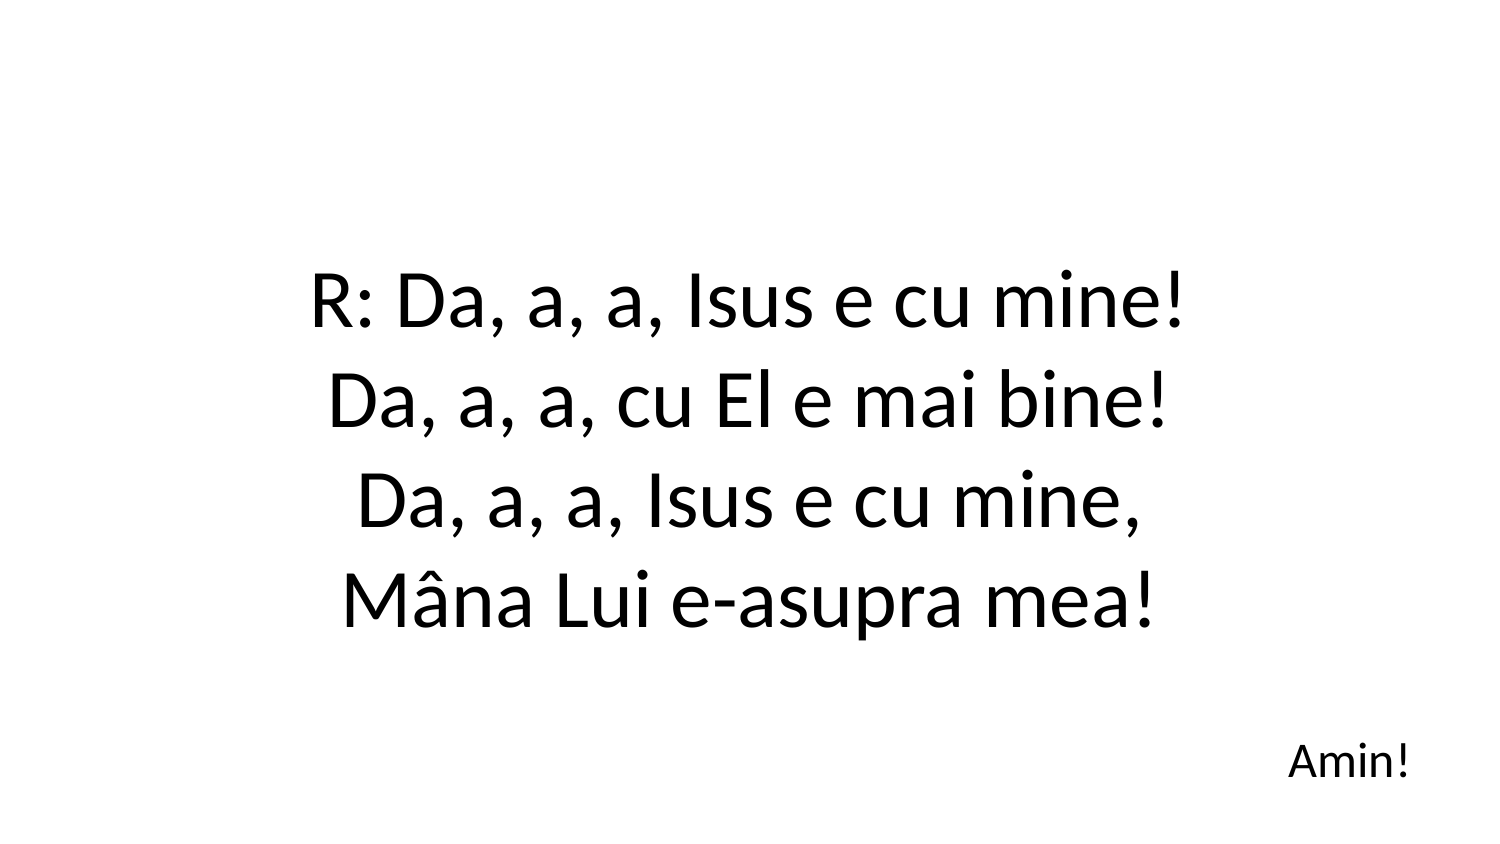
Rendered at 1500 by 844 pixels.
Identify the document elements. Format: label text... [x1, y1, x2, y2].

text_box R: Da, a, a, Isus e cu mine! Da, a, a, cu El e mai bine! Da, a, a, Isus e cu mine, Mâna Lui e-asupra mea! [294, 192, 1205, 652]
text_box Amin! [1273, 674, 1427, 795]
